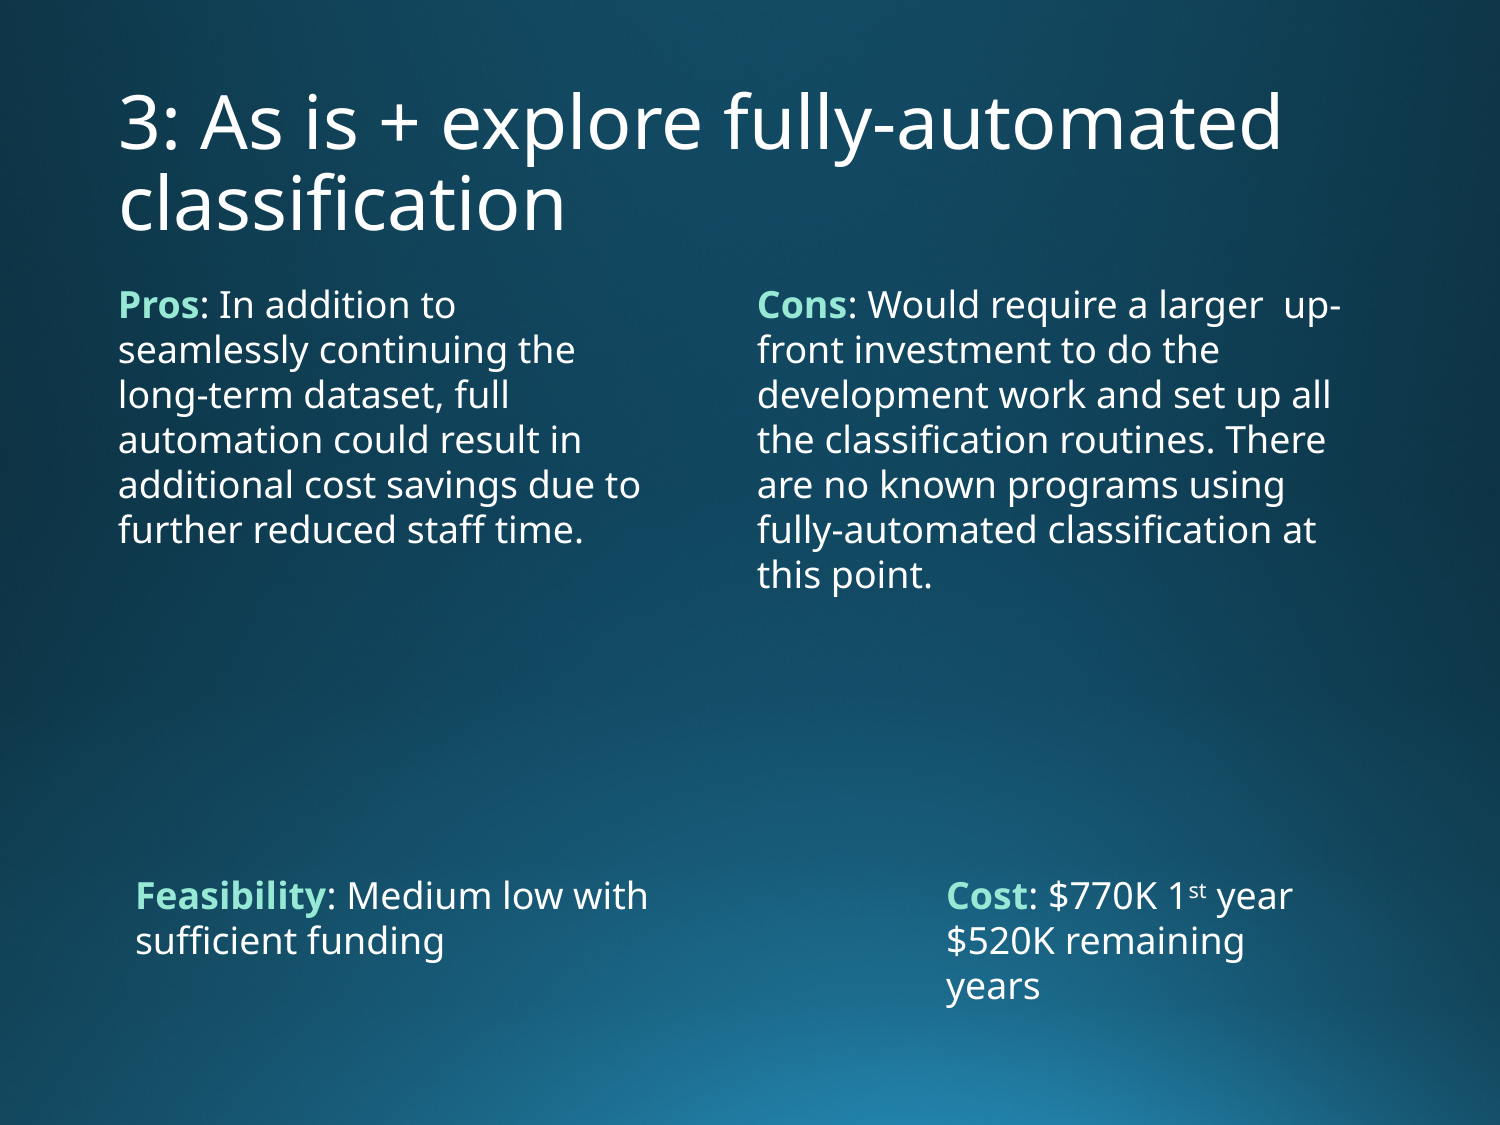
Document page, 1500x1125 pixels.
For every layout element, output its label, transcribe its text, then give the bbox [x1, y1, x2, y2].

text_box Pros: In addition to seamlessly continuing the long-term dataset, full automation could result in additional cost savings due to further reduced staff time. [103, 273, 663, 559]
text_box Cost: $770K 1st year $520K remaining years [931, 864, 1318, 1015]
picture [0, 0, 1500, 1125]
title 3: As is + explore fully-automated classification [103, 56, 1397, 275]
text_box Cons: Would require a larger up-front investment to do the development work and set up all the classification routines. There are no known programs using fully-automated classification at this point. [742, 273, 1374, 604]
text_box Feasibility: Medium low with sufficient funding [120, 864, 785, 970]
